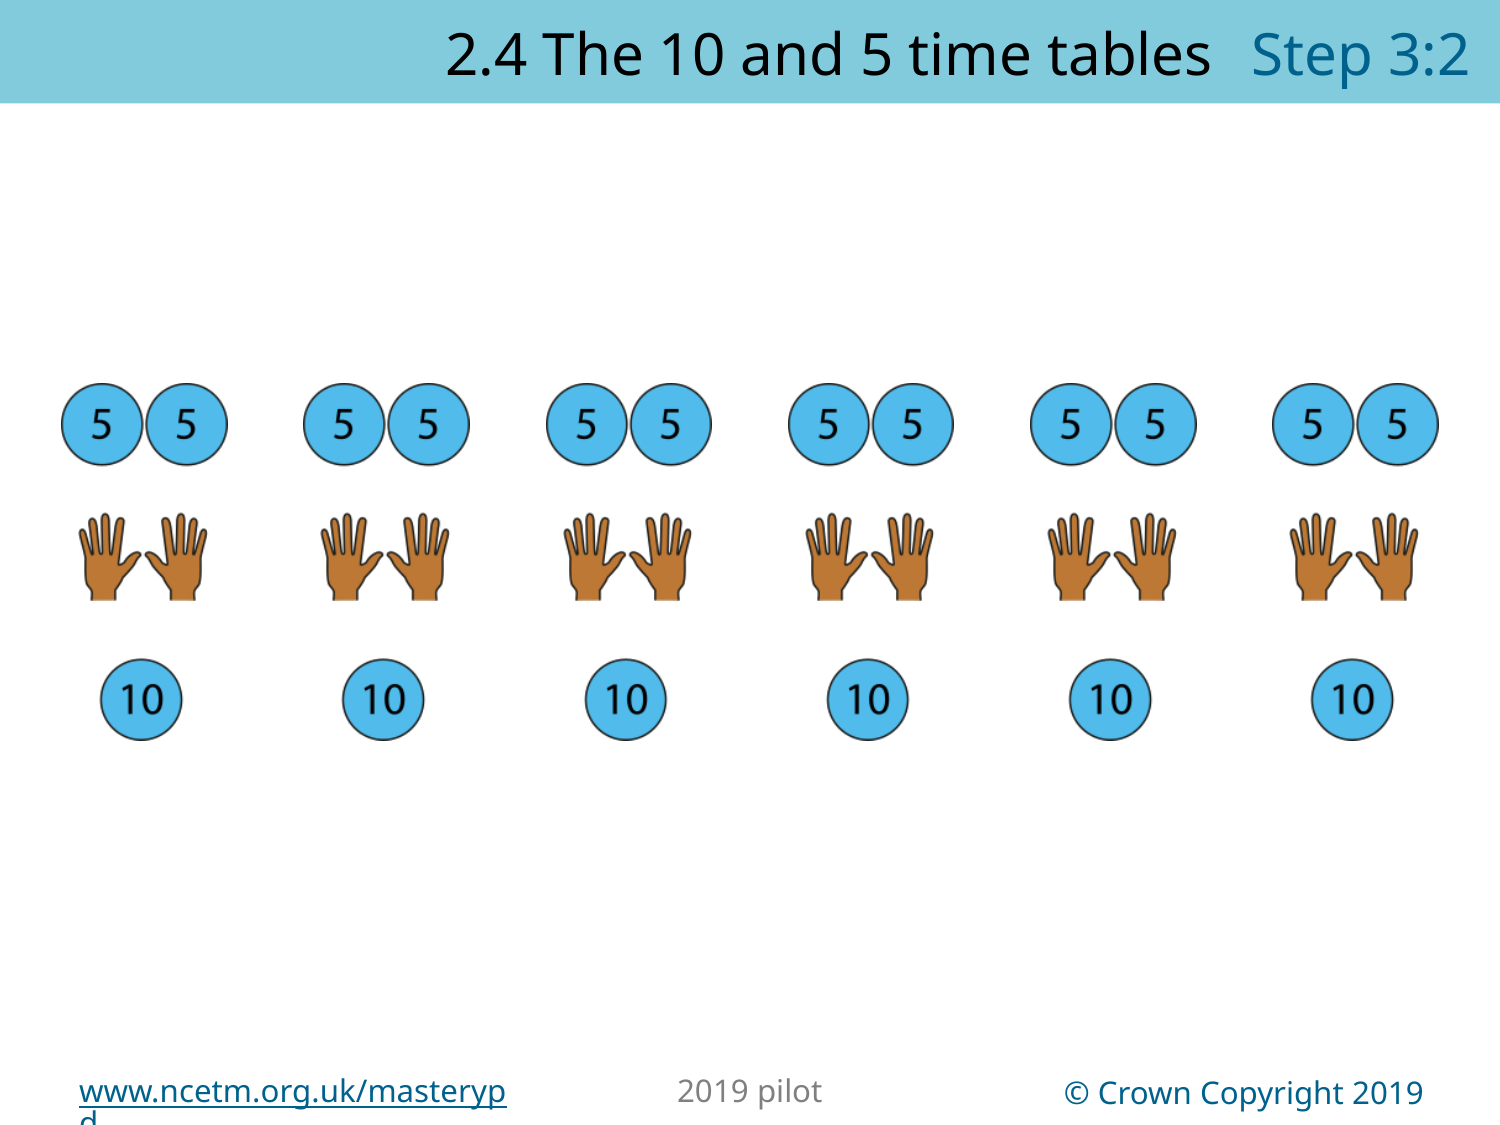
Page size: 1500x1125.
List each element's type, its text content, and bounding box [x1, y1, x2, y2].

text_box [61, 383, 228, 742]
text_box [1030, 383, 1197, 742]
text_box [1272, 383, 1439, 742]
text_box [303, 383, 470, 742]
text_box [545, 383, 712, 742]
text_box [787, 383, 955, 742]
list 2.4 The 10 and 5 time tables Step 3:2 [0, 0, 1500, 104]
